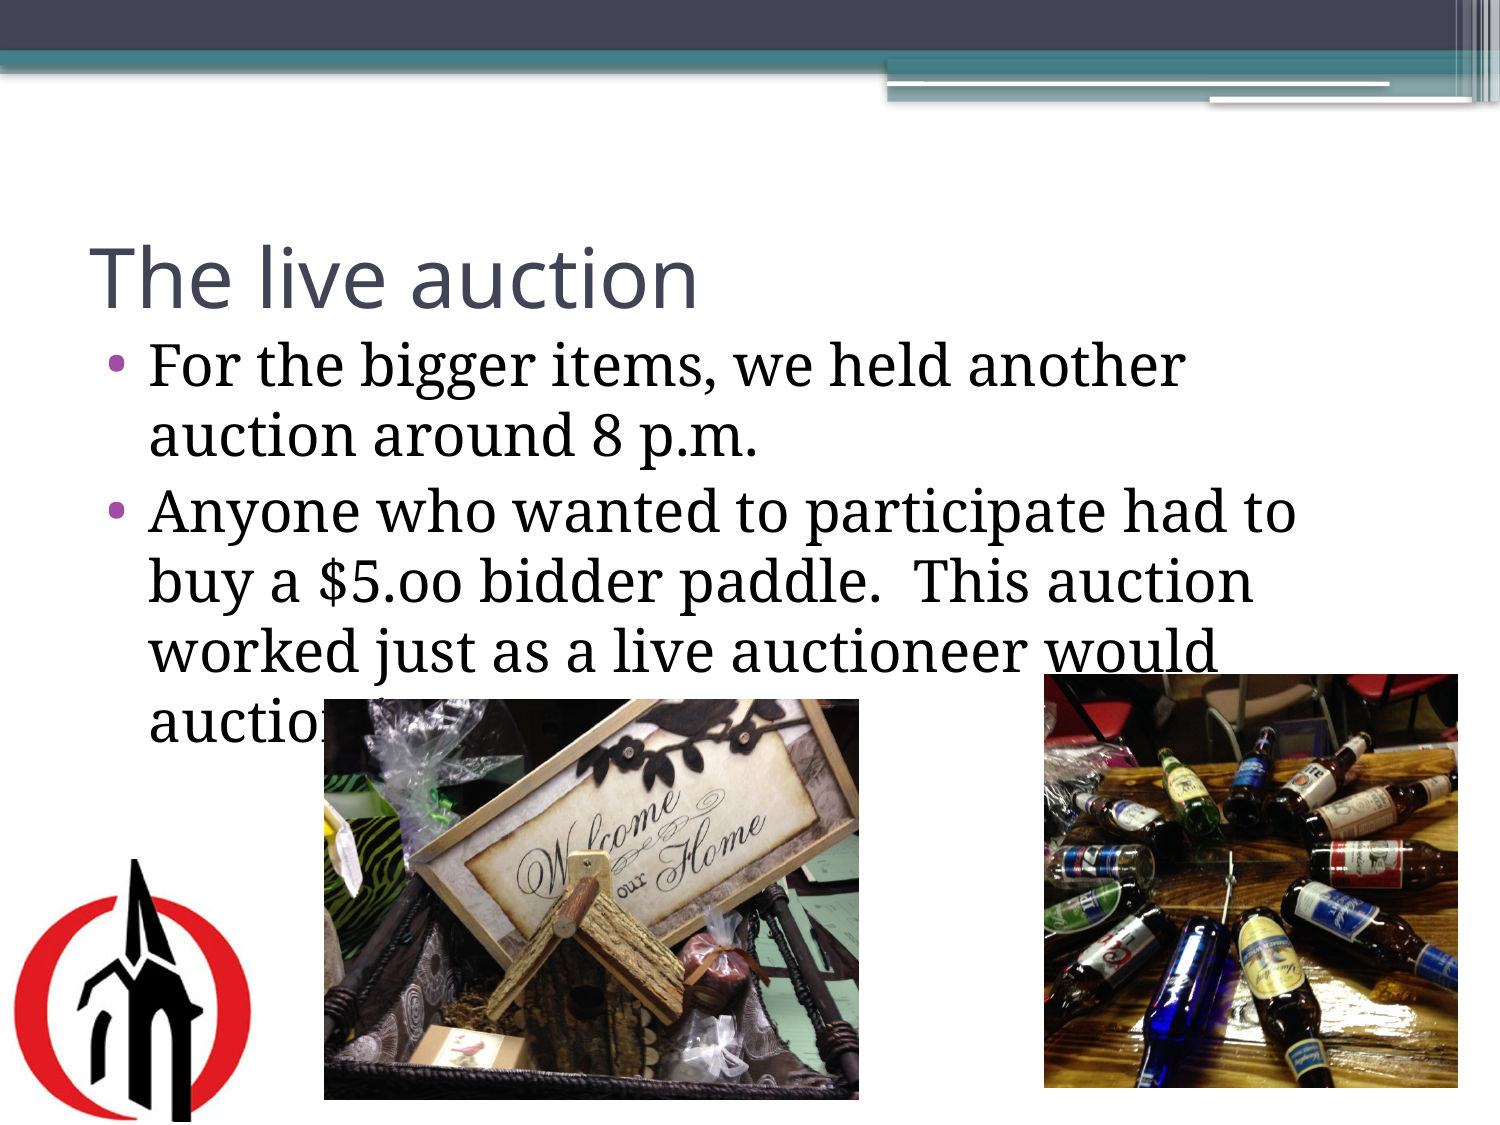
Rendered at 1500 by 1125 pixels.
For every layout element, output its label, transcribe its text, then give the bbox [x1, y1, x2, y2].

picture [324, 699, 859, 1101]
picture [0, 859, 263, 1122]
picture [1044, 674, 1458, 1088]
title The live auction [75, 187, 1425, 320]
list For the bigger items, we held another auction around 8 p.m. Anyone who wanted to participate had to buy a $5.oo bidder paddle. This auction worked just as a live auctioneer would auction items. [74, 320, 1425, 1030]
